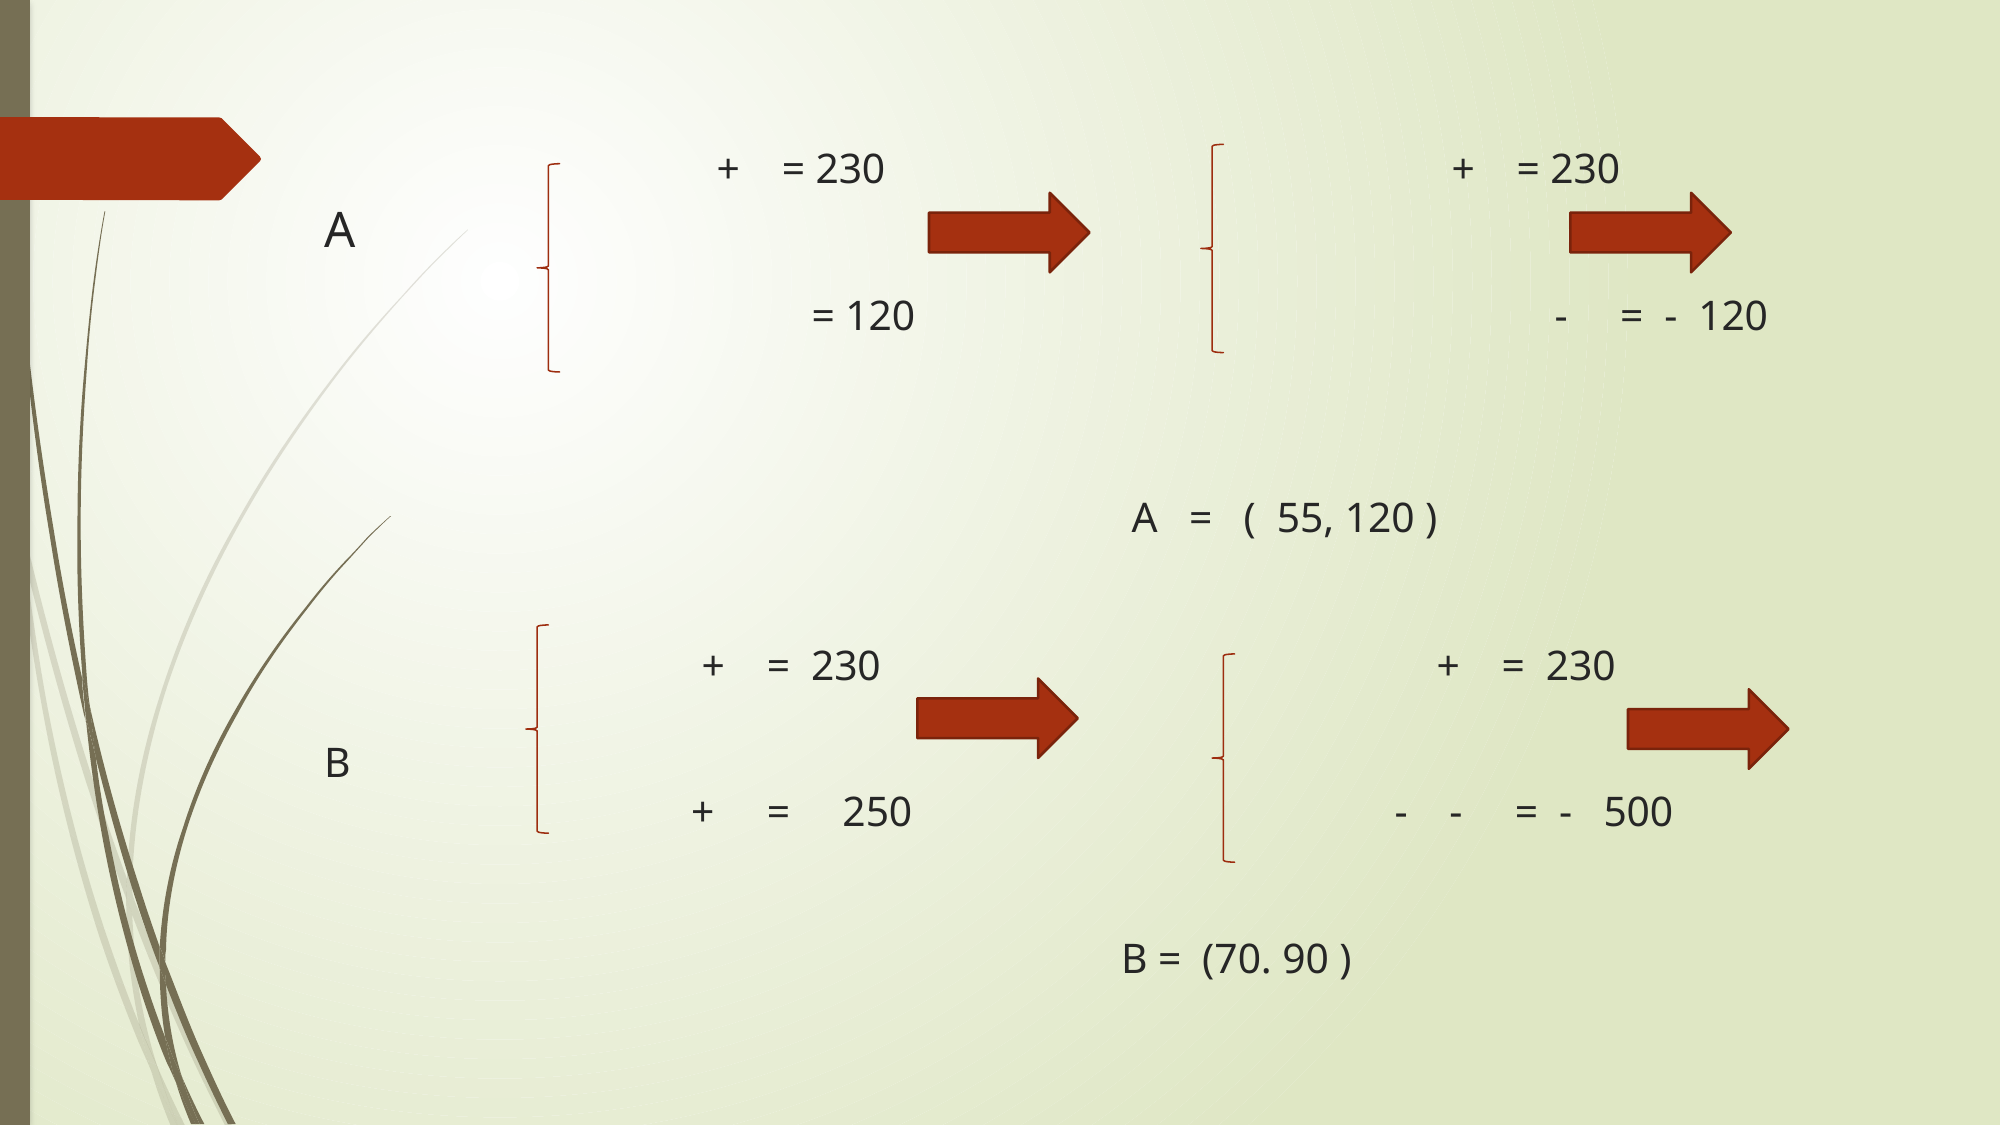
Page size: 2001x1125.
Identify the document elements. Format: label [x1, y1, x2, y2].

text_box [525, 624, 550, 834]
text_box [536, 162, 561, 373]
text_box [1200, 143, 1225, 354]
text_box [1211, 653, 1236, 863]
text_box [927, 191, 1091, 274]
text_box [1569, 191, 1732, 274]
text_box [916, 677, 1079, 760]
text_box [1626, 688, 1790, 770]
